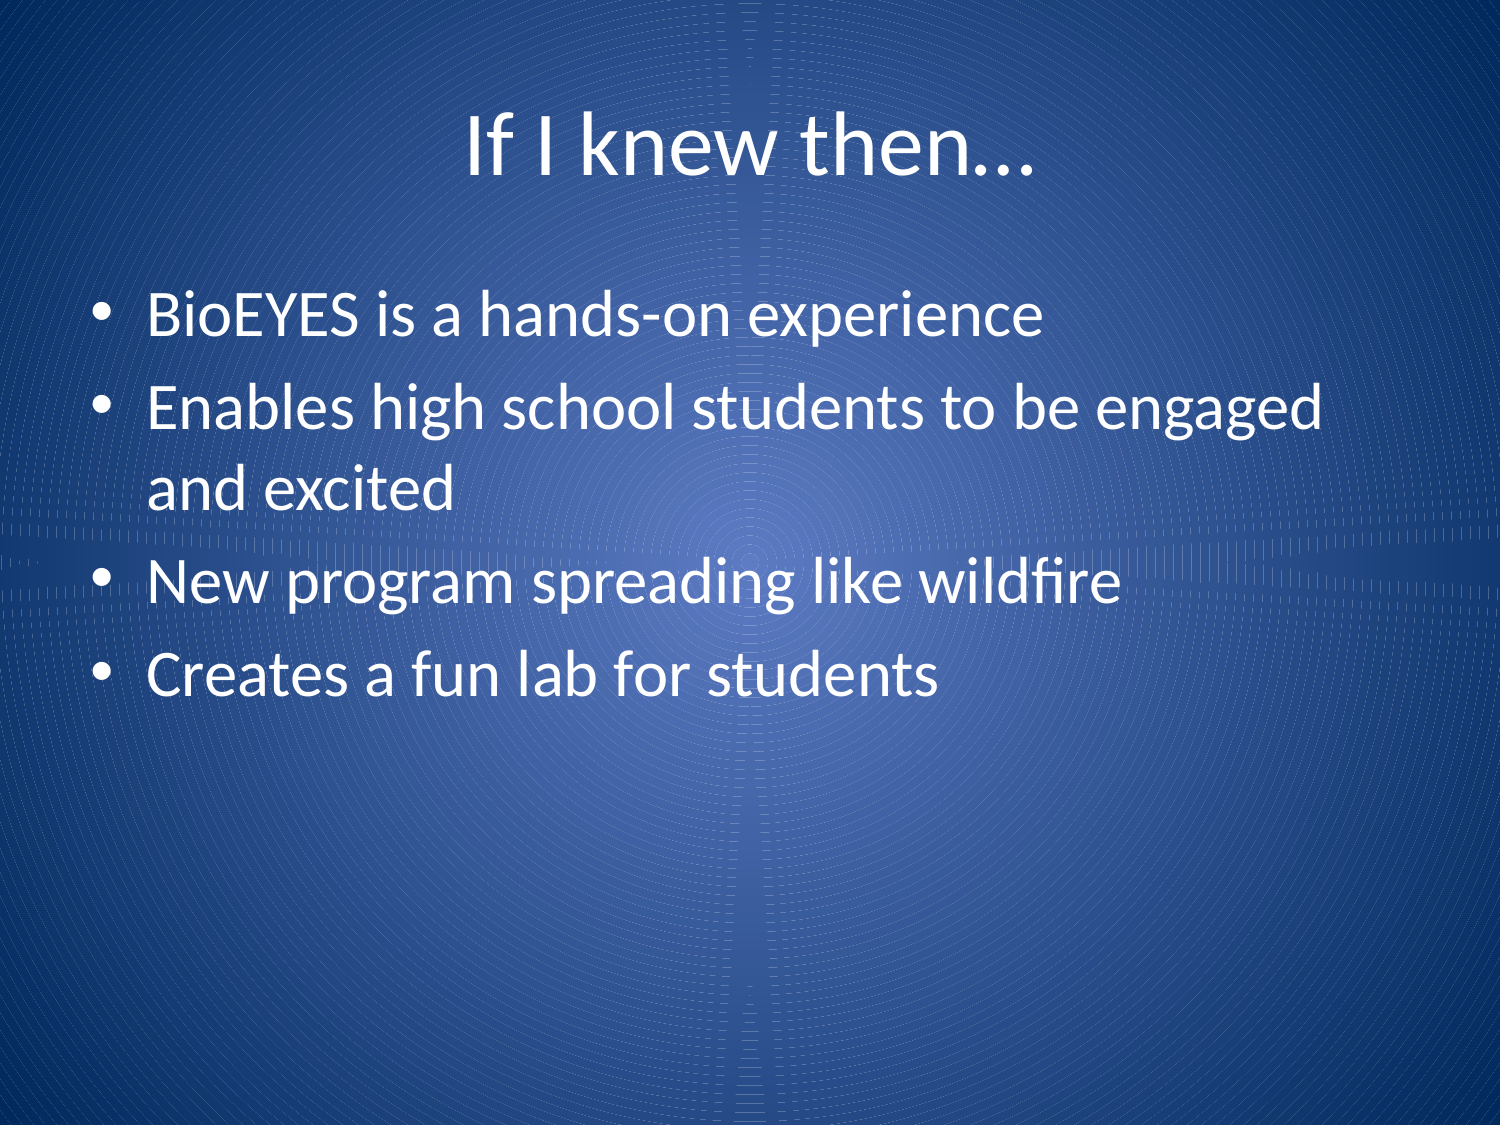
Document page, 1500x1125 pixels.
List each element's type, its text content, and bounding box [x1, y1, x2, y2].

list BioEYES is a hands-on experience Enables high school students to be engaged and excited New program spreading like wildfire Creates a fun lab for students [75, 262, 1425, 1005]
title If I knew then… [75, 45, 1425, 233]
